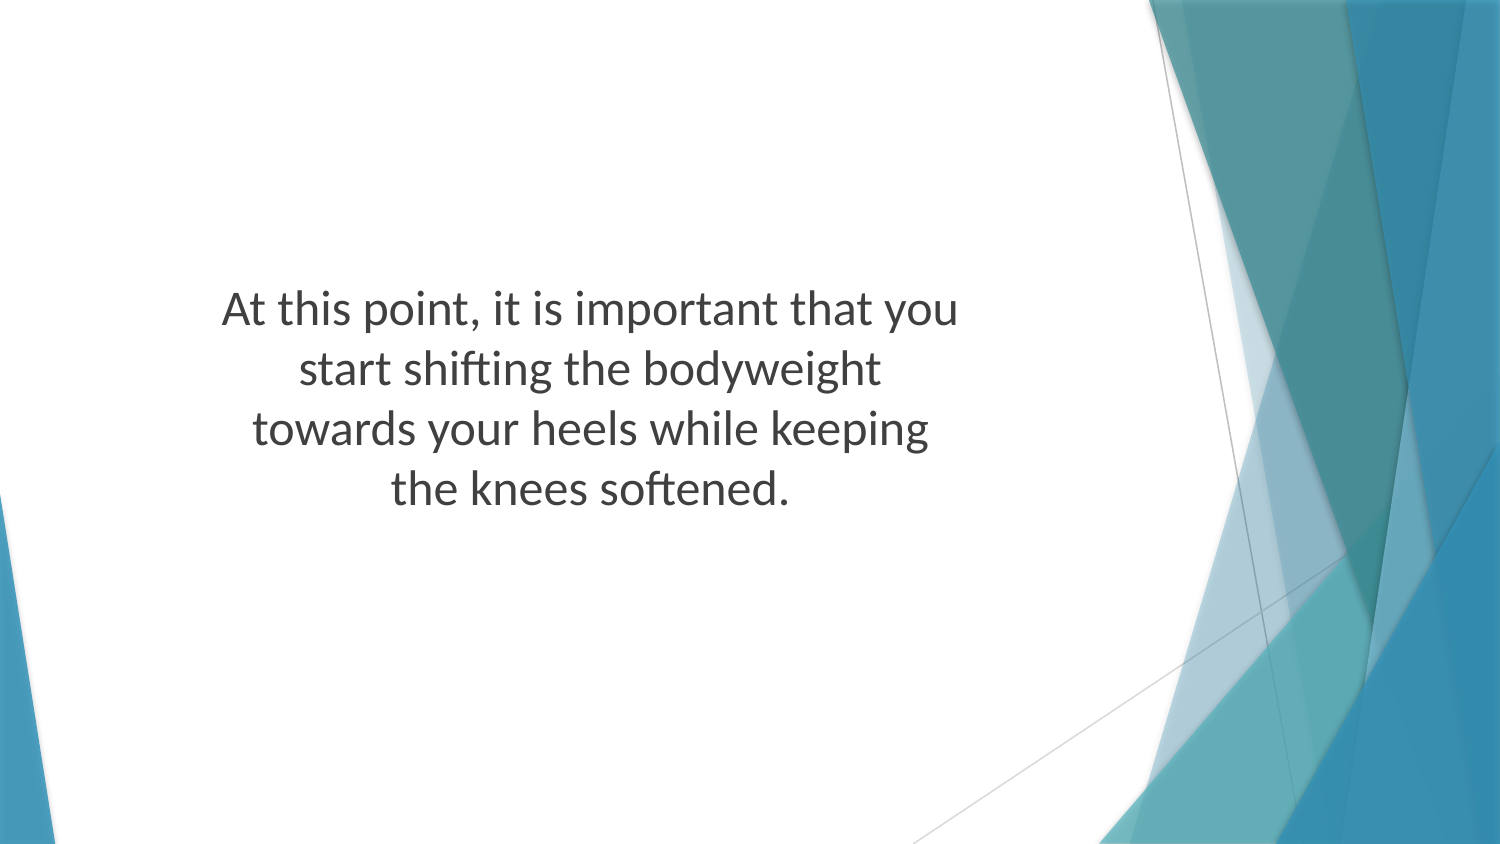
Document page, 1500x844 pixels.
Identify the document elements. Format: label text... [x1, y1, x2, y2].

list At this point, it is important that you start shifting the bodyweight towards your heels while keeping the knees softened. [206, 268, 975, 599]
